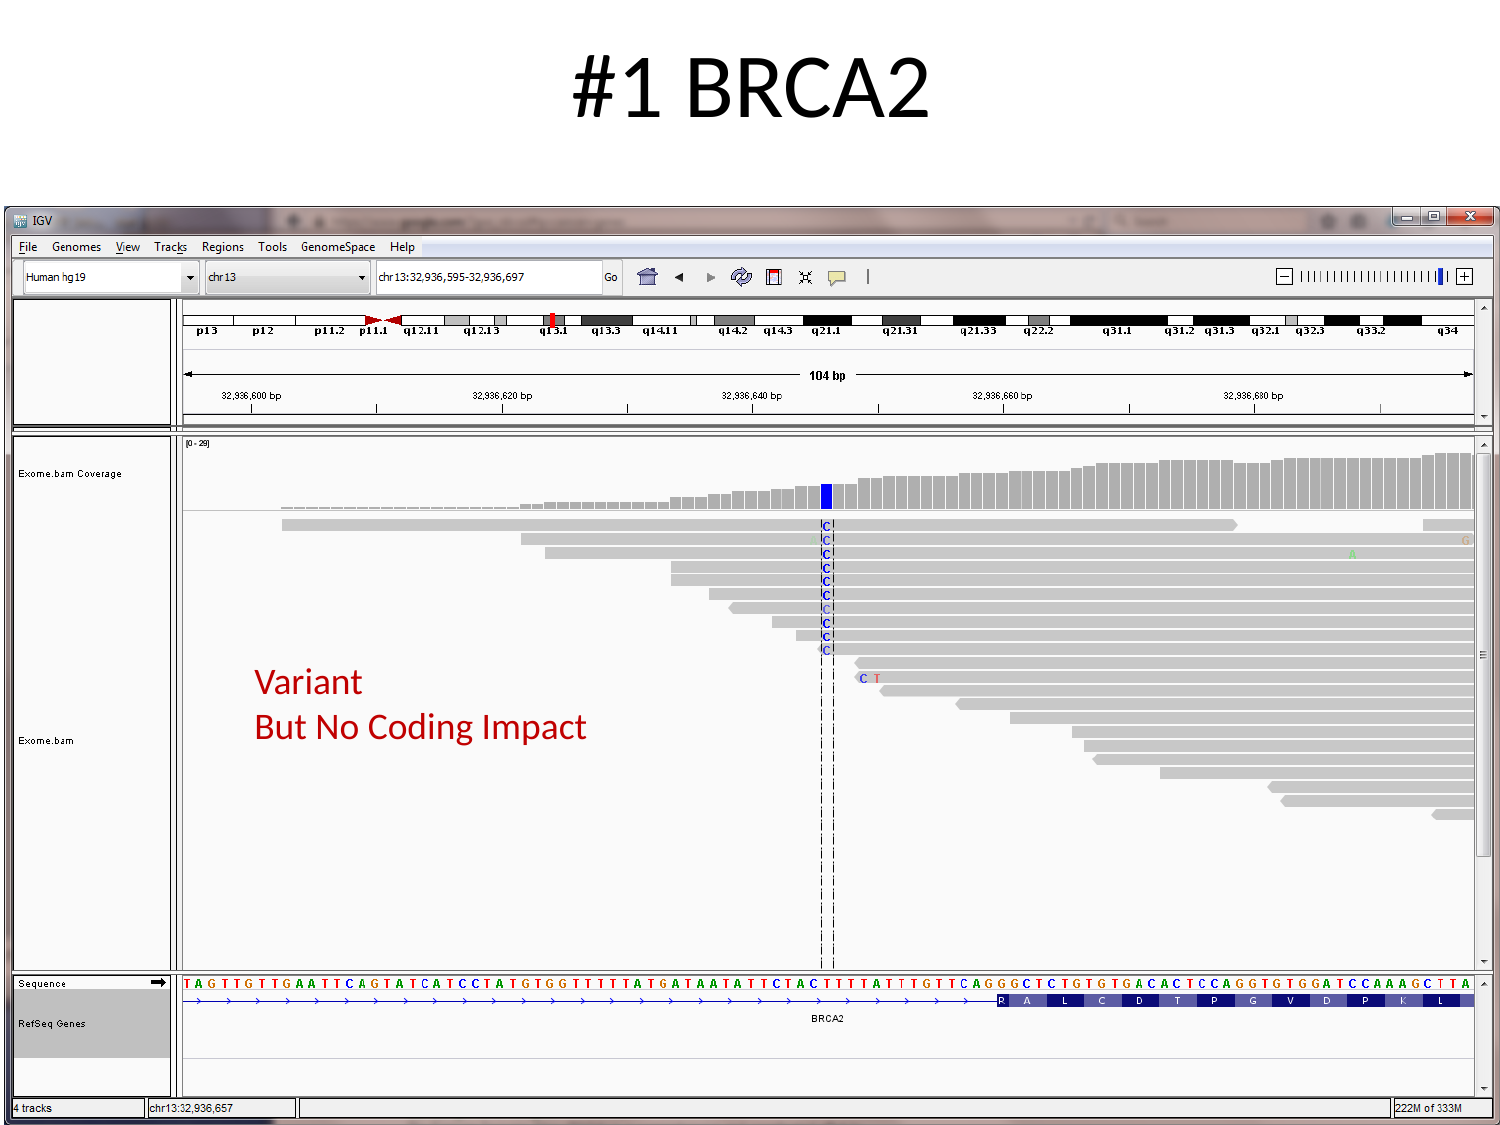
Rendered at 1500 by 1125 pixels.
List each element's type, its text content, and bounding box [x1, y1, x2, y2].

picture [3, 206, 1500, 1125]
title #1 BRCA2 [77, 6, 1428, 157]
